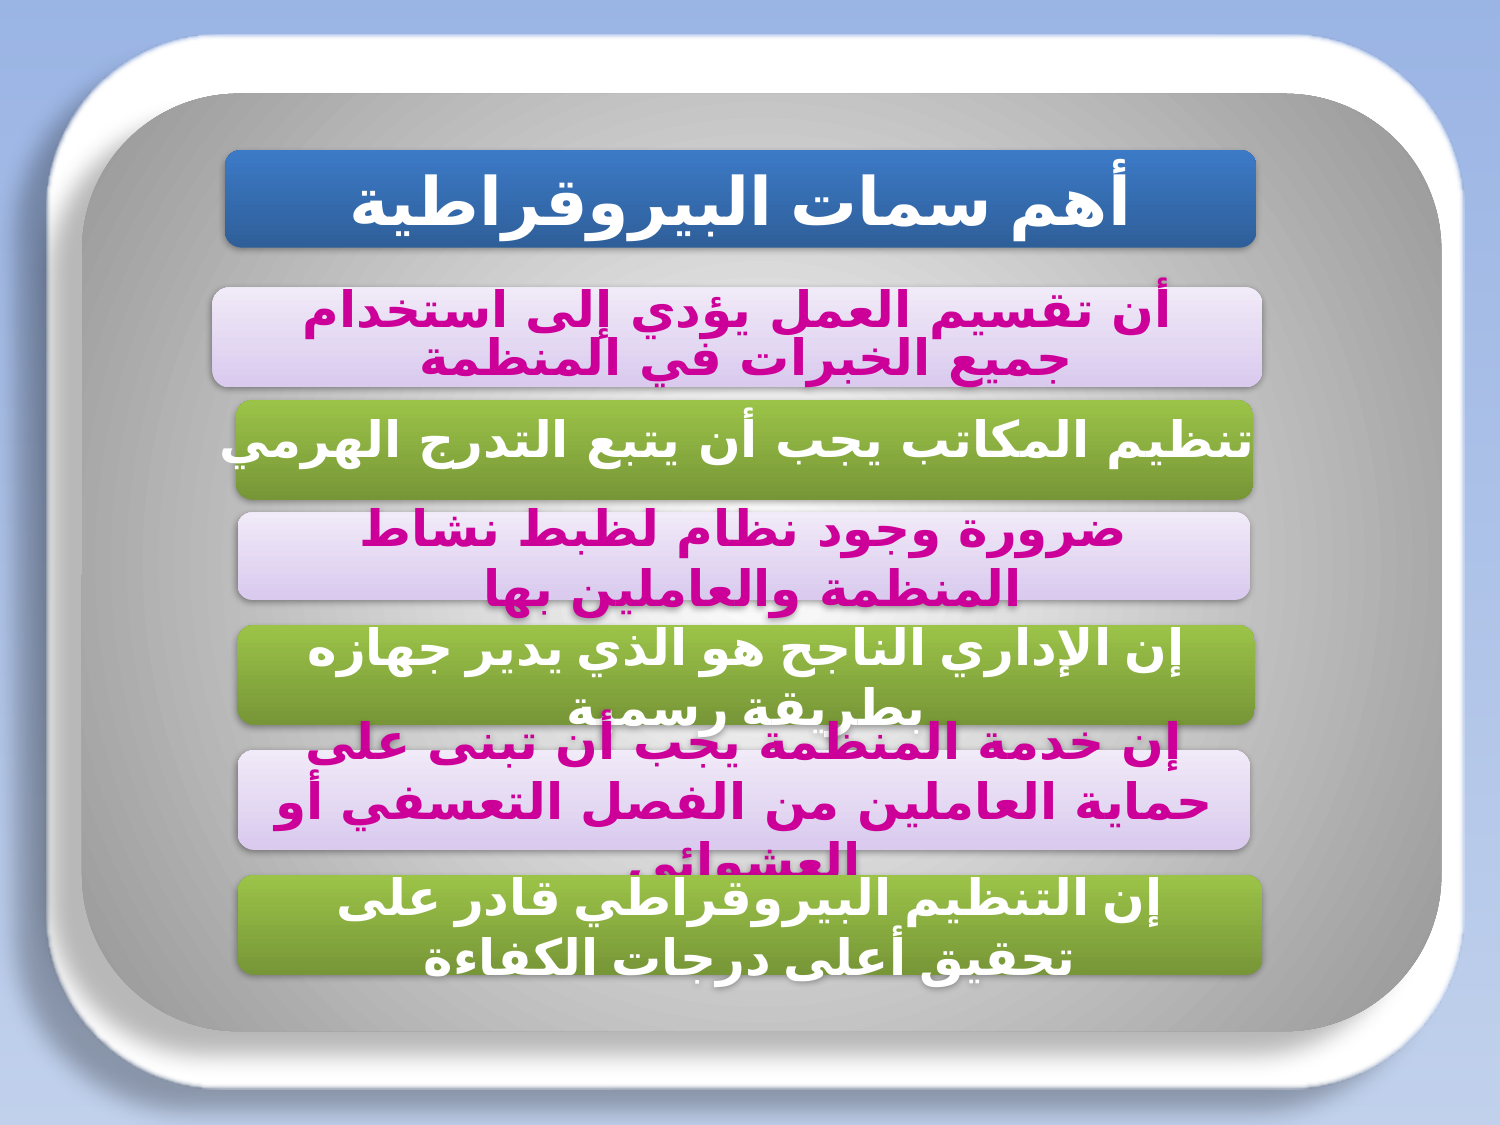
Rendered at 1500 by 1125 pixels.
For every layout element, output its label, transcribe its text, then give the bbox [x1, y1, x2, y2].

text_box إن الإداري الناجح هو الذي يدير جهازه بطريقة رسمية [237, 624, 1255, 725]
text_box [0, 0, 1500, 1125]
text_box إن خدمة المنظمة يجب أن تبنى على حماية العاملين من الفصل التعسفي أو العشوائي [236, 749, 1251, 851]
text_box أ [79, 91, 1444, 1034]
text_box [149, 399, 1326, 501]
text_box [49, 34, 1468, 1089]
text_box ضرورة وجود نظام لظبط نشاط المنظمة والعاملين بها [236, 511, 1251, 601]
text_box أهم سمات البيروقراطية [224, 149, 1257, 248]
text_box أن تقسيم العمل يؤدي إلى استخدام جميع الخبرات في المنظمة [211, 286, 1264, 389]
text_box إن التنظيم البيروقراطي قادر على تحقيق أعلى درجات الكفاءة [237, 875, 1263, 976]
